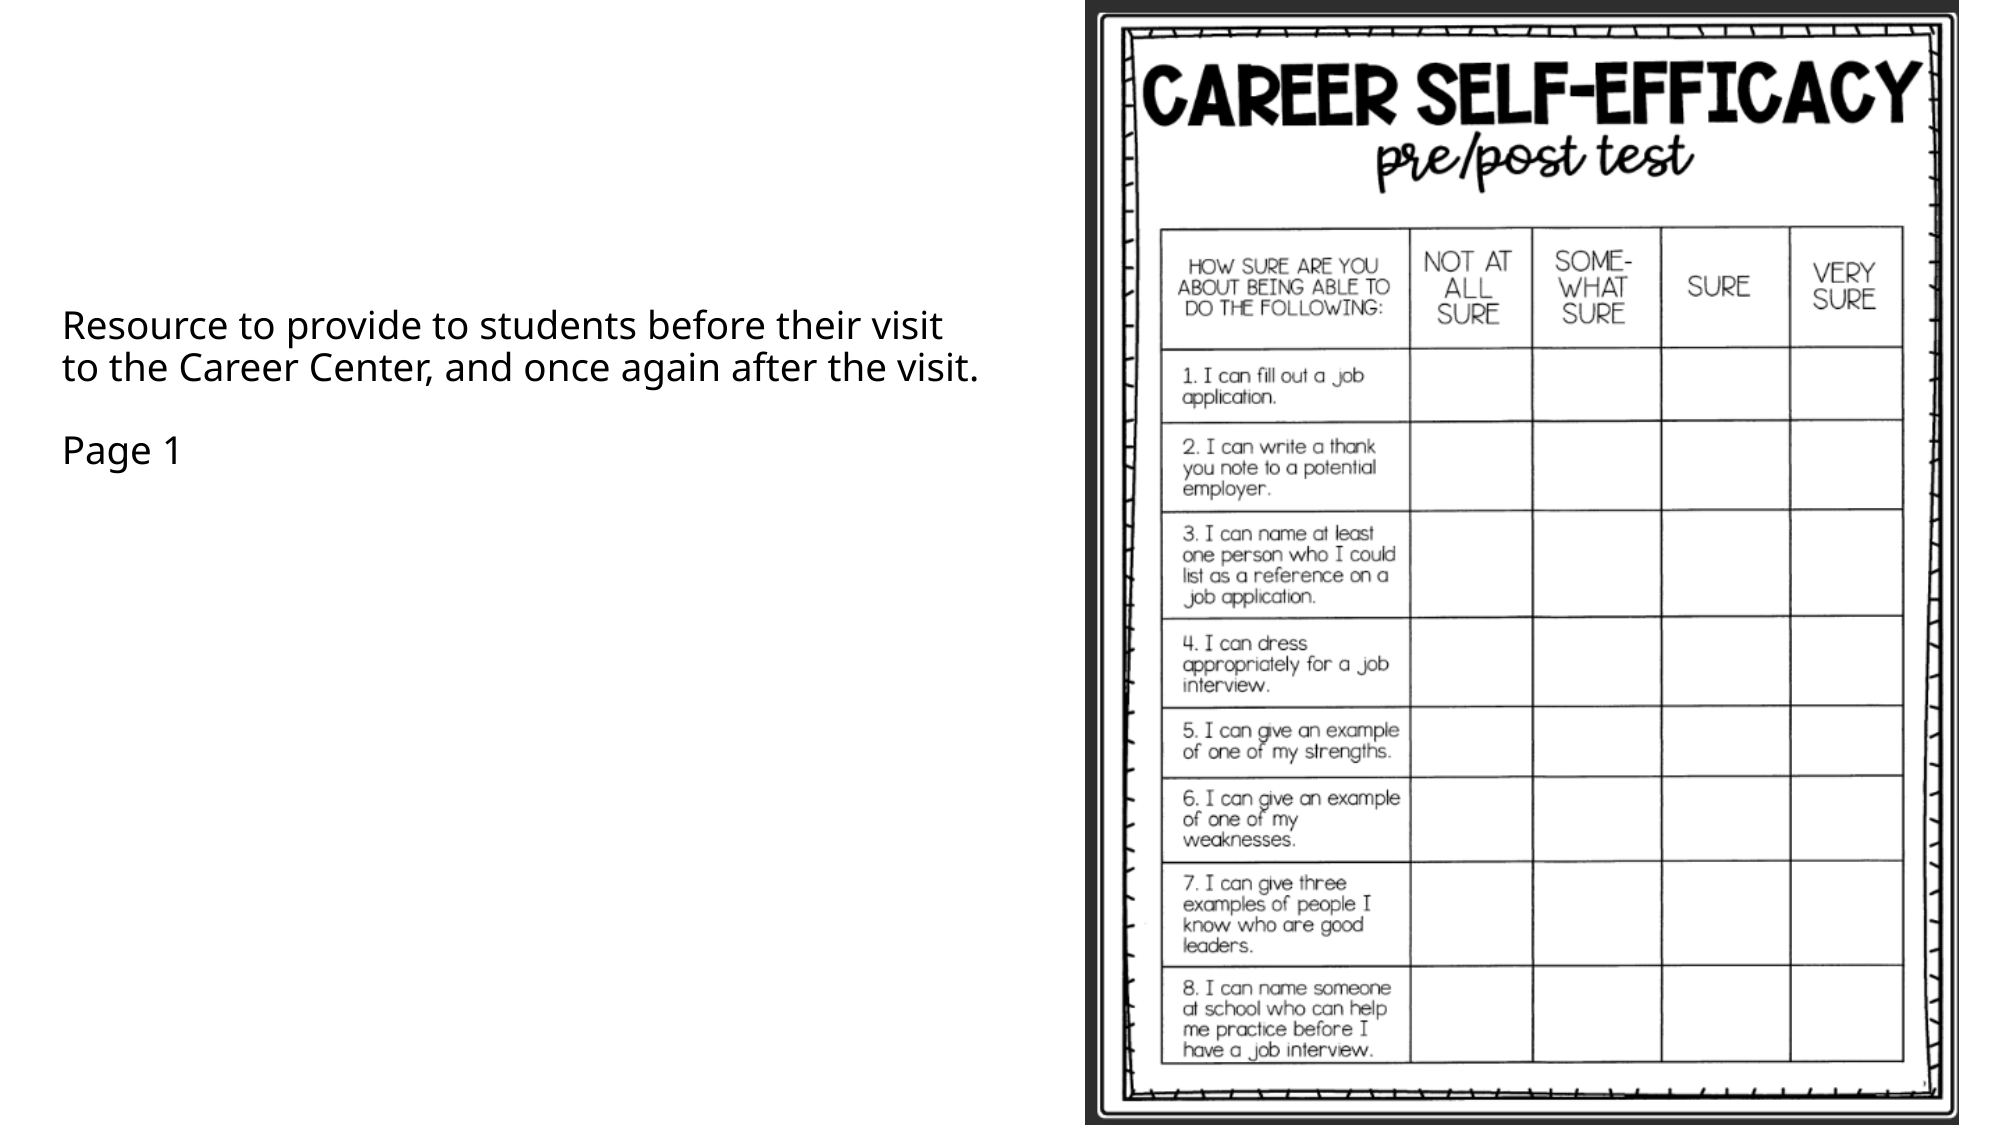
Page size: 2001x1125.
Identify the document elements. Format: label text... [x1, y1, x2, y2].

picture [1084, 0, 1959, 1125]
title Resource to provide to students before their visit to the Career Center, and once again after the visit. Page 1 [46, 280, 1001, 499]
